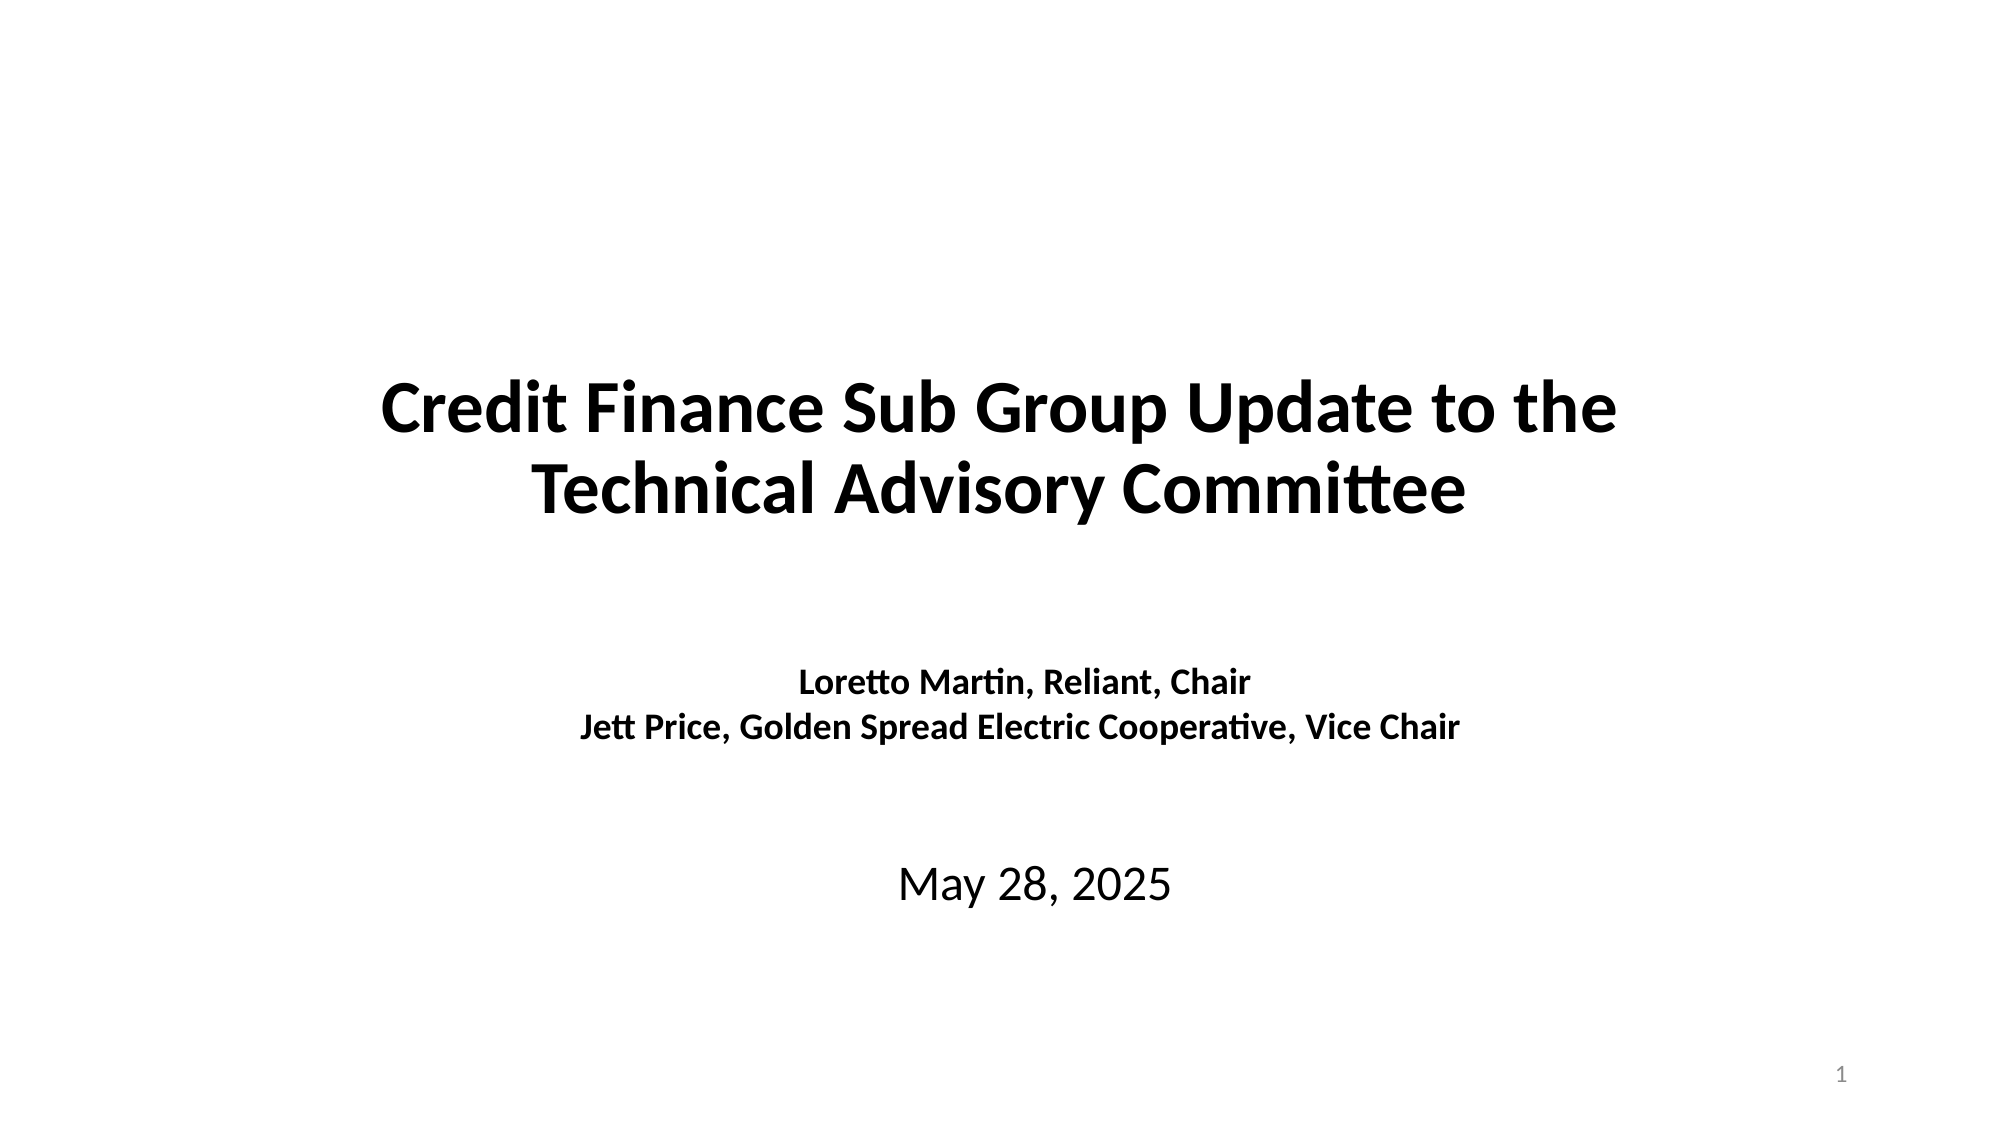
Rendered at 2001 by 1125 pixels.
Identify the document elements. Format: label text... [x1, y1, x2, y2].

slide_number 1 [1412, 1042, 1863, 1103]
subtitle May 28, 2025 [510, 849, 1561, 963]
title Credit Finance Sub Group Update to the Technical Advisory Committee [362, 262, 1638, 538]
text_box Loretto Martin, Reliant, Chair Jett Price, Golden Spread Electric Cooperative, Vice Chair [557, 649, 1486, 755]
